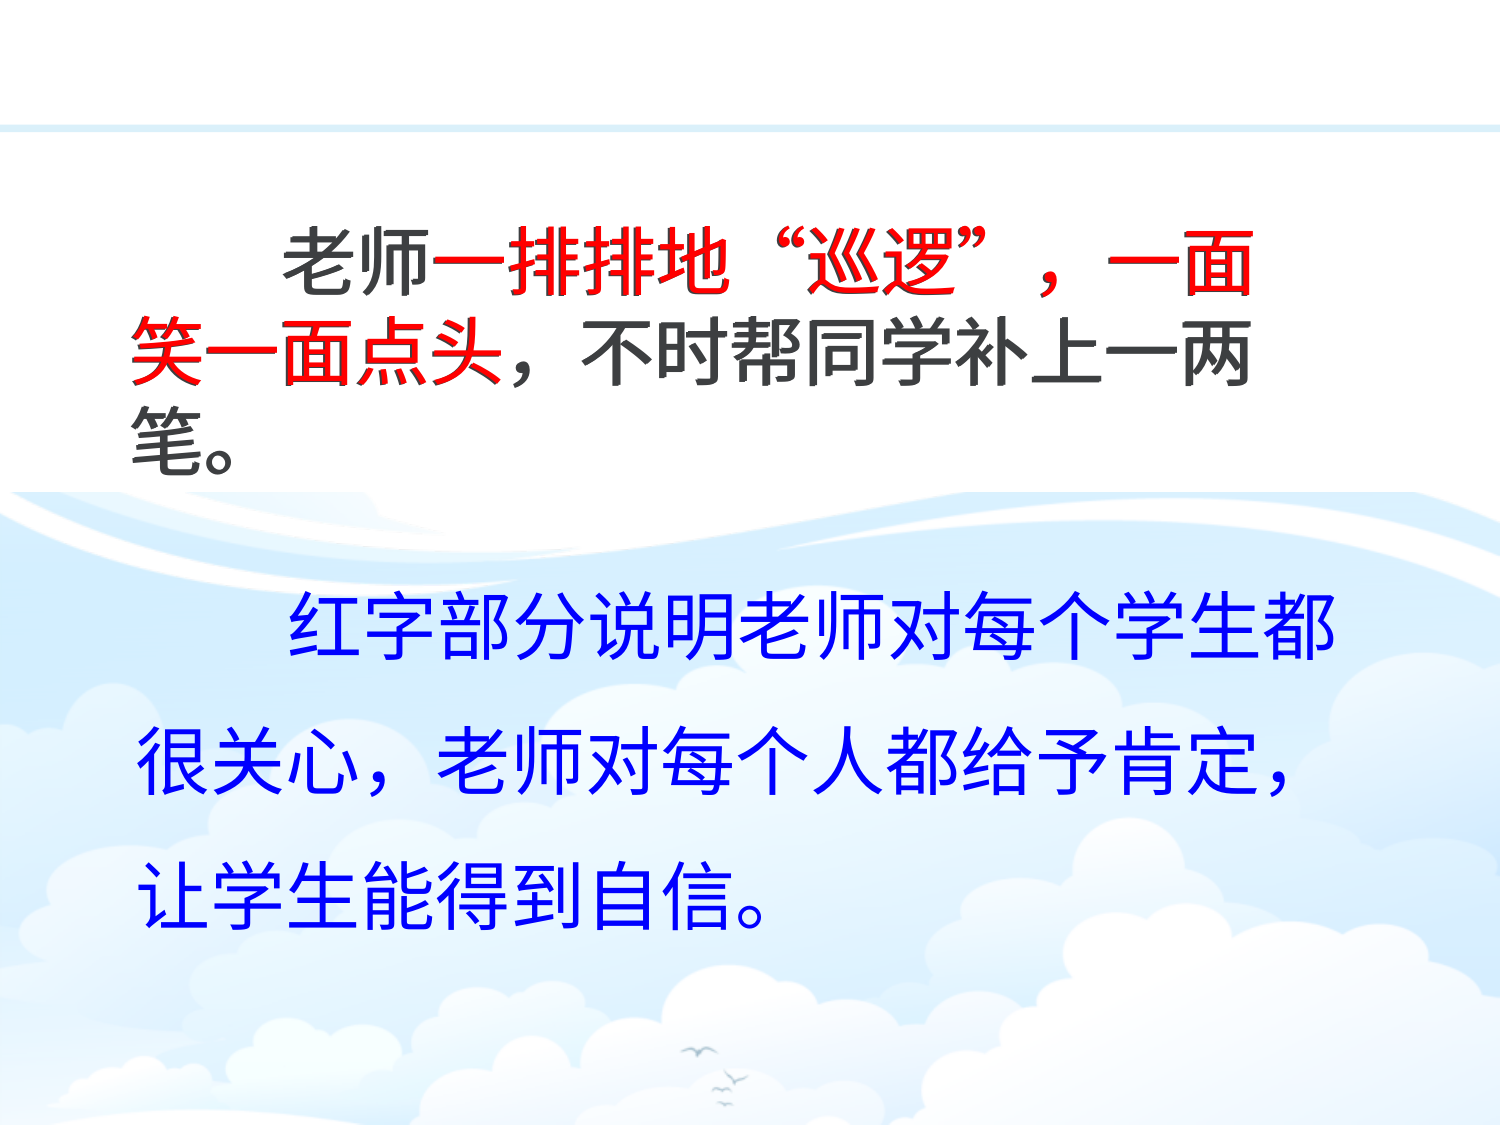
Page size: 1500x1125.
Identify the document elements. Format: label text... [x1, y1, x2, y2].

text_box 红字部分说明老师对每个学生都很关心，老师对每个人都给予肯定，让学生能得到自信。 [120, 527, 1408, 947]
text_box 老师一排排地“巡逻”，一面笑一面点头，不时帮同学补上一两笔。 [115, 207, 1321, 492]
